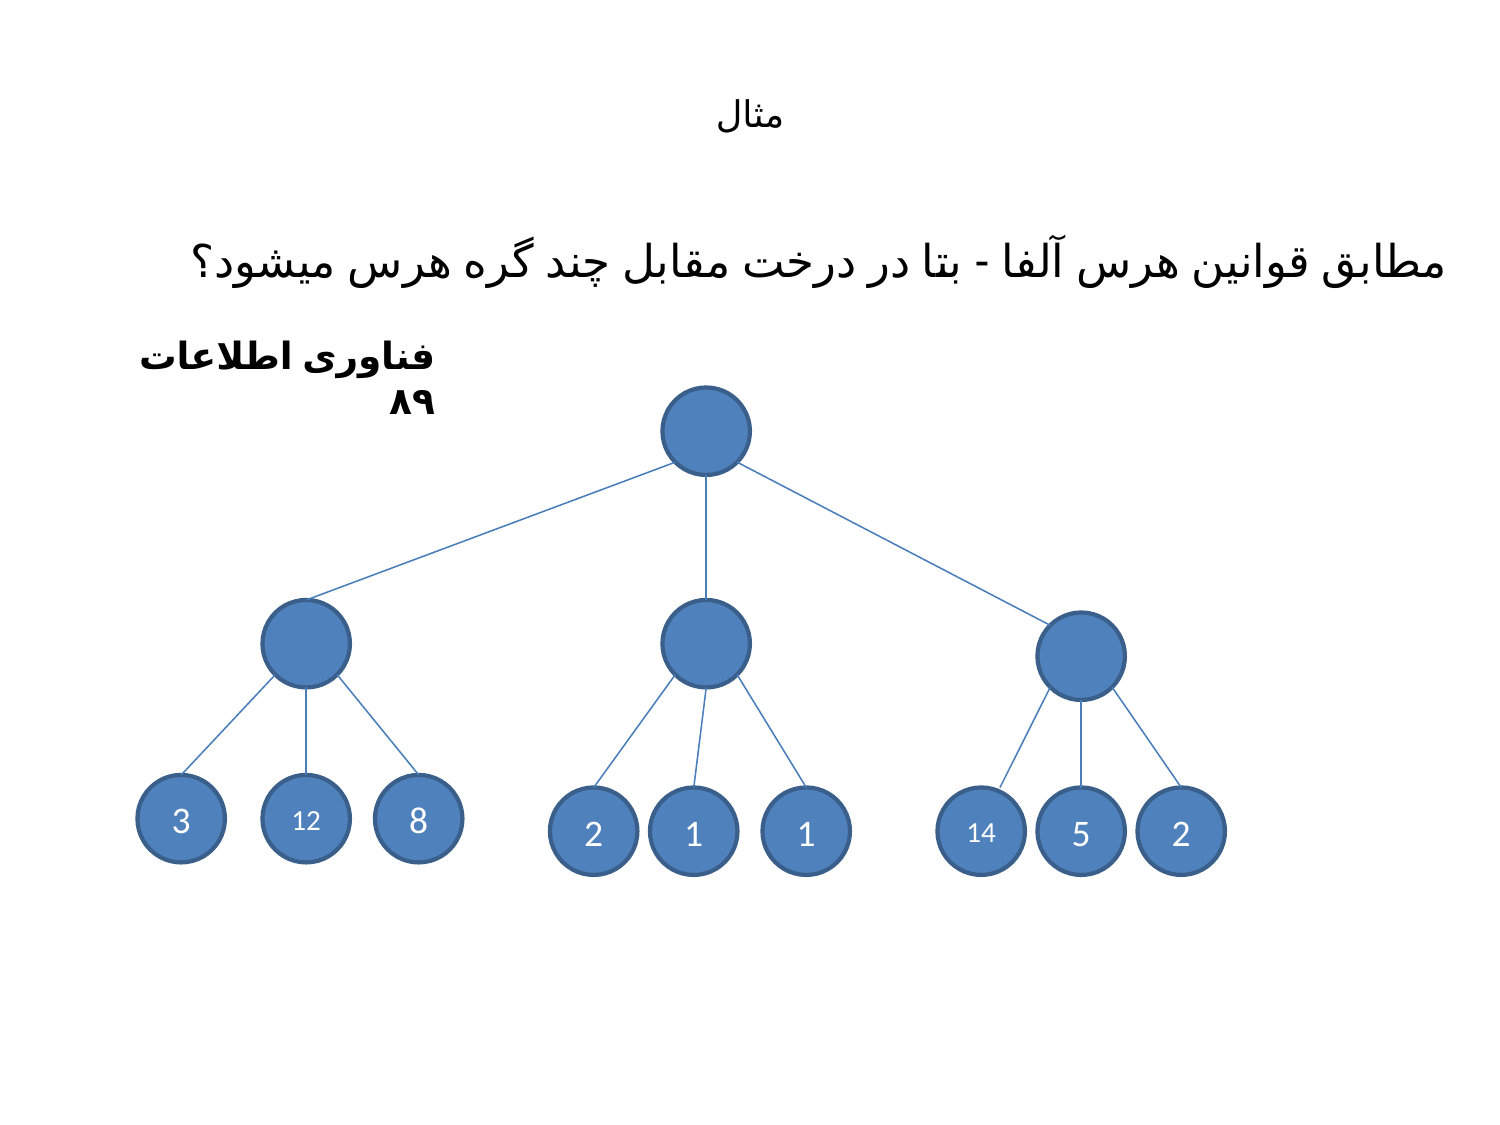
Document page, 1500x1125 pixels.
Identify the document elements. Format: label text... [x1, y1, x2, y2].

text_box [1111, 686, 1182, 788]
text_box 14 [935, 785, 1028, 878]
text_box 3 [135, 773, 228, 865]
text_box 12 [260, 773, 353, 865]
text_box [180, 674, 276, 776]
text_box 1 [647, 785, 740, 878]
list مطابق قوانین هرس آلفا - بتا در درخت مقابل چند گره هرس میشود؟ [112, 224, 1463, 338]
text_box [660, 385, 753, 478]
text_box 1 [760, 785, 853, 878]
text_box 8 [372, 773, 465, 865]
text_box فناوری اطلاعات ۸۹ [74, 324, 450, 430]
text_box [260, 598, 353, 690]
text_box [1035, 610, 1128, 703]
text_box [736, 674, 807, 788]
text_box [660, 598, 753, 690]
text_box 2 [547, 785, 640, 878]
text_box 2 [1135, 785, 1228, 878]
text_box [593, 674, 676, 788]
title مثال [75, 82, 1425, 188]
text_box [336, 674, 419, 776]
text_box 5 [1035, 785, 1128, 878]
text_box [305, 461, 676, 601]
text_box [999, 686, 1051, 788]
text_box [693, 687, 707, 788]
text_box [736, 461, 1051, 626]
